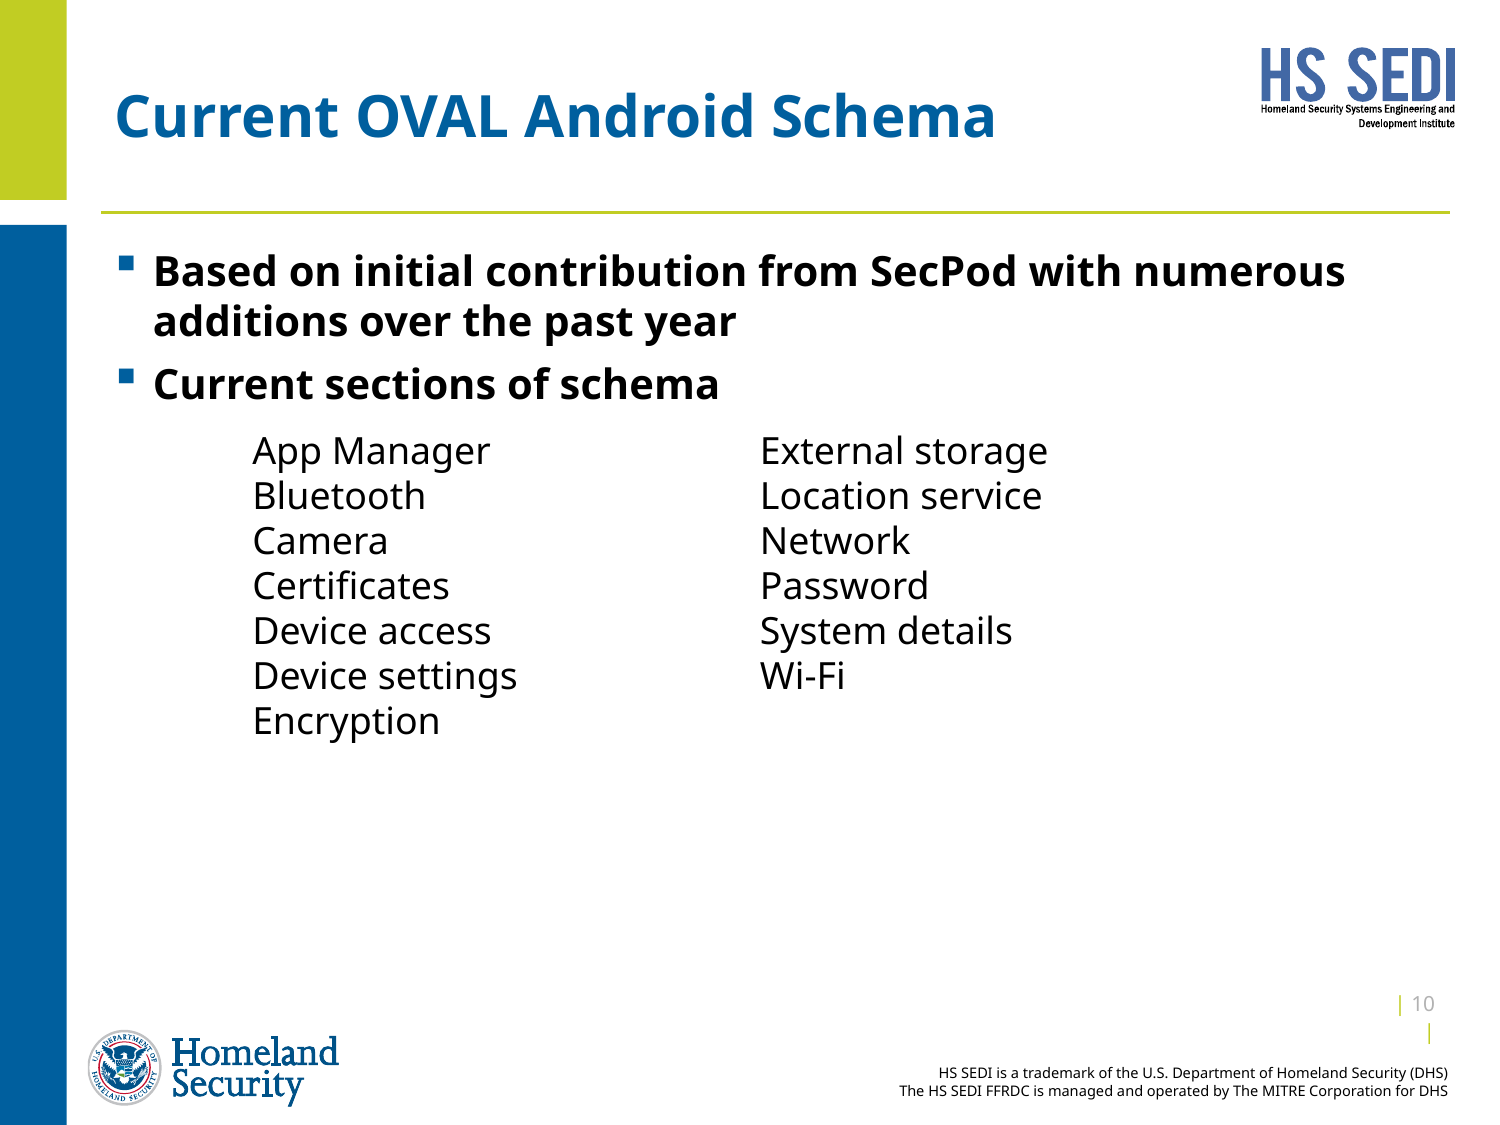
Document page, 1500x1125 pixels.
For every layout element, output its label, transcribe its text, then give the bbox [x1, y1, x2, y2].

text_box External storage Location service Network Password System details Wi-Fi [670, 419, 1351, 745]
title Current OVAL Android Schema [99, 45, 1248, 188]
list Based on initial contribution from SecPod with numerous additions over the past year Current sections of schema [99, 237, 1450, 1005]
text_box App Manager Bluetooth Camera Certificates Device access Device settings Encryption [162, 419, 843, 790]
slide_number | 9 | [1368, 1021, 1450, 1052]
